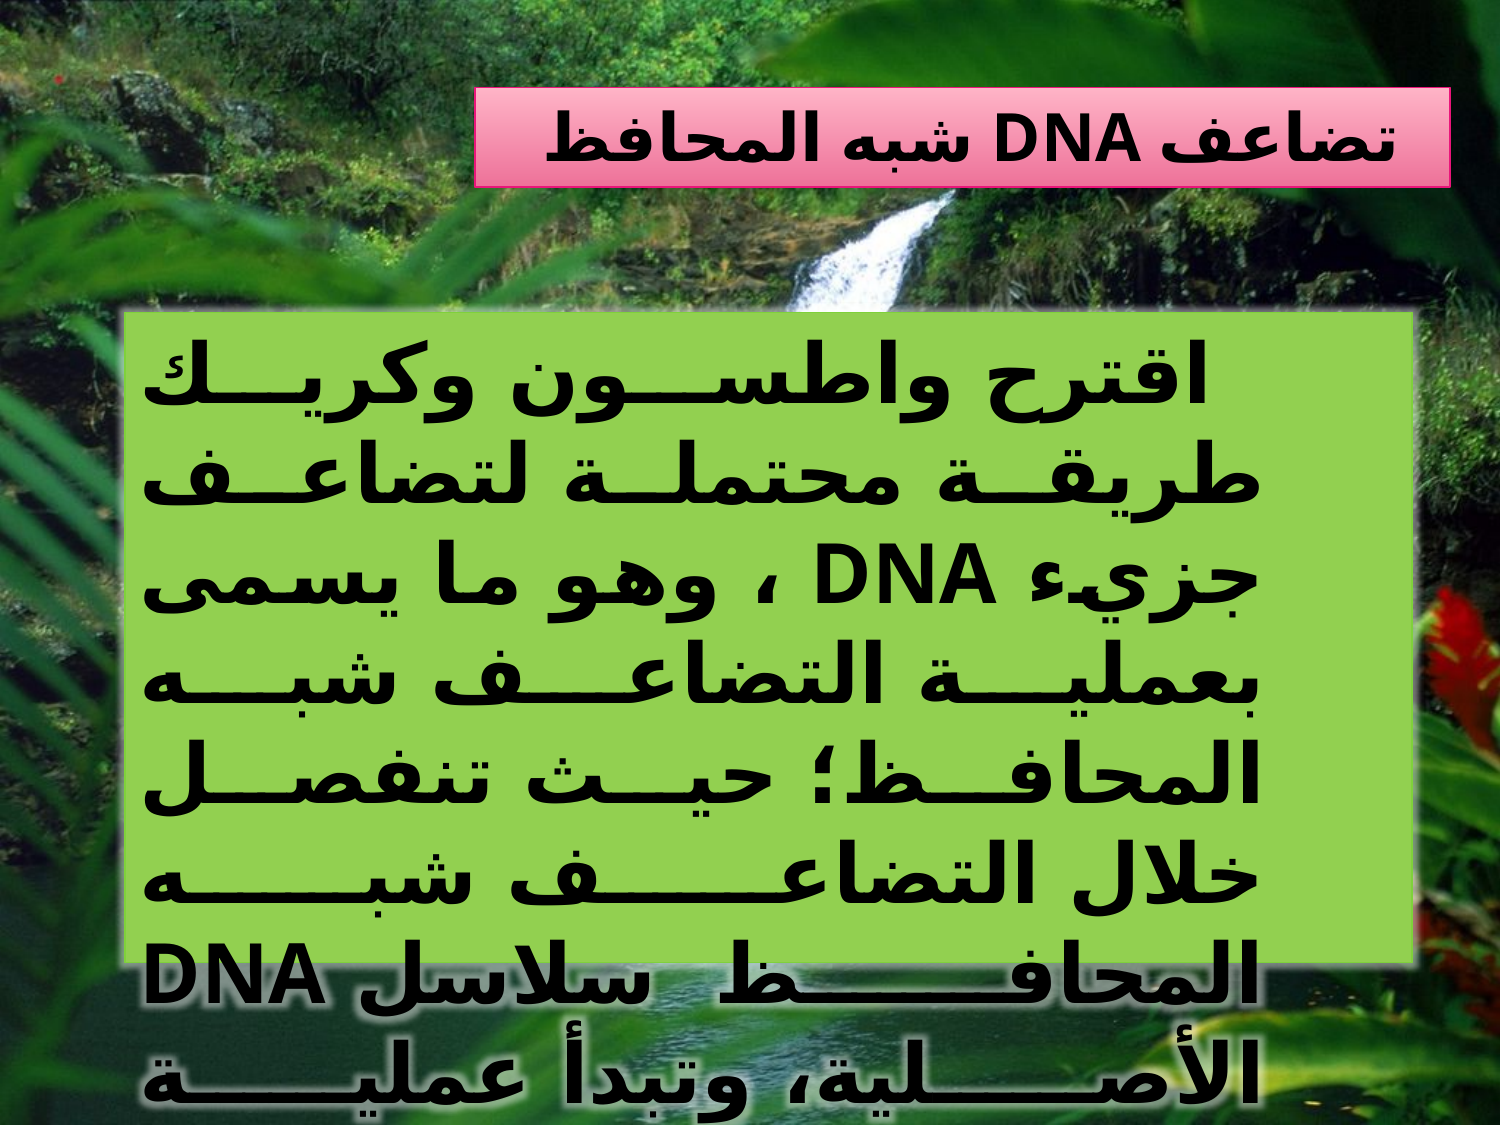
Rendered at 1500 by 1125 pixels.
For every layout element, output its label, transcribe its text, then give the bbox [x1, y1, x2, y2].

picture [0, 0, 1500, 1125]
title تضاعف DNA شبه المحافظ [474, 87, 1451, 188]
text_box اقترح واطسون وكريك طريقة محتملة لتضاعف جزيء DNA ، وهو ما يسمى بعملية التضاعف شبه المحافظ؛ حيث تنفصل خلال التضاعف شبه المحافظ سلاسل DNA الأصلية، وتبدأ عملية التضاعف. . [124, 312, 1413, 963]
